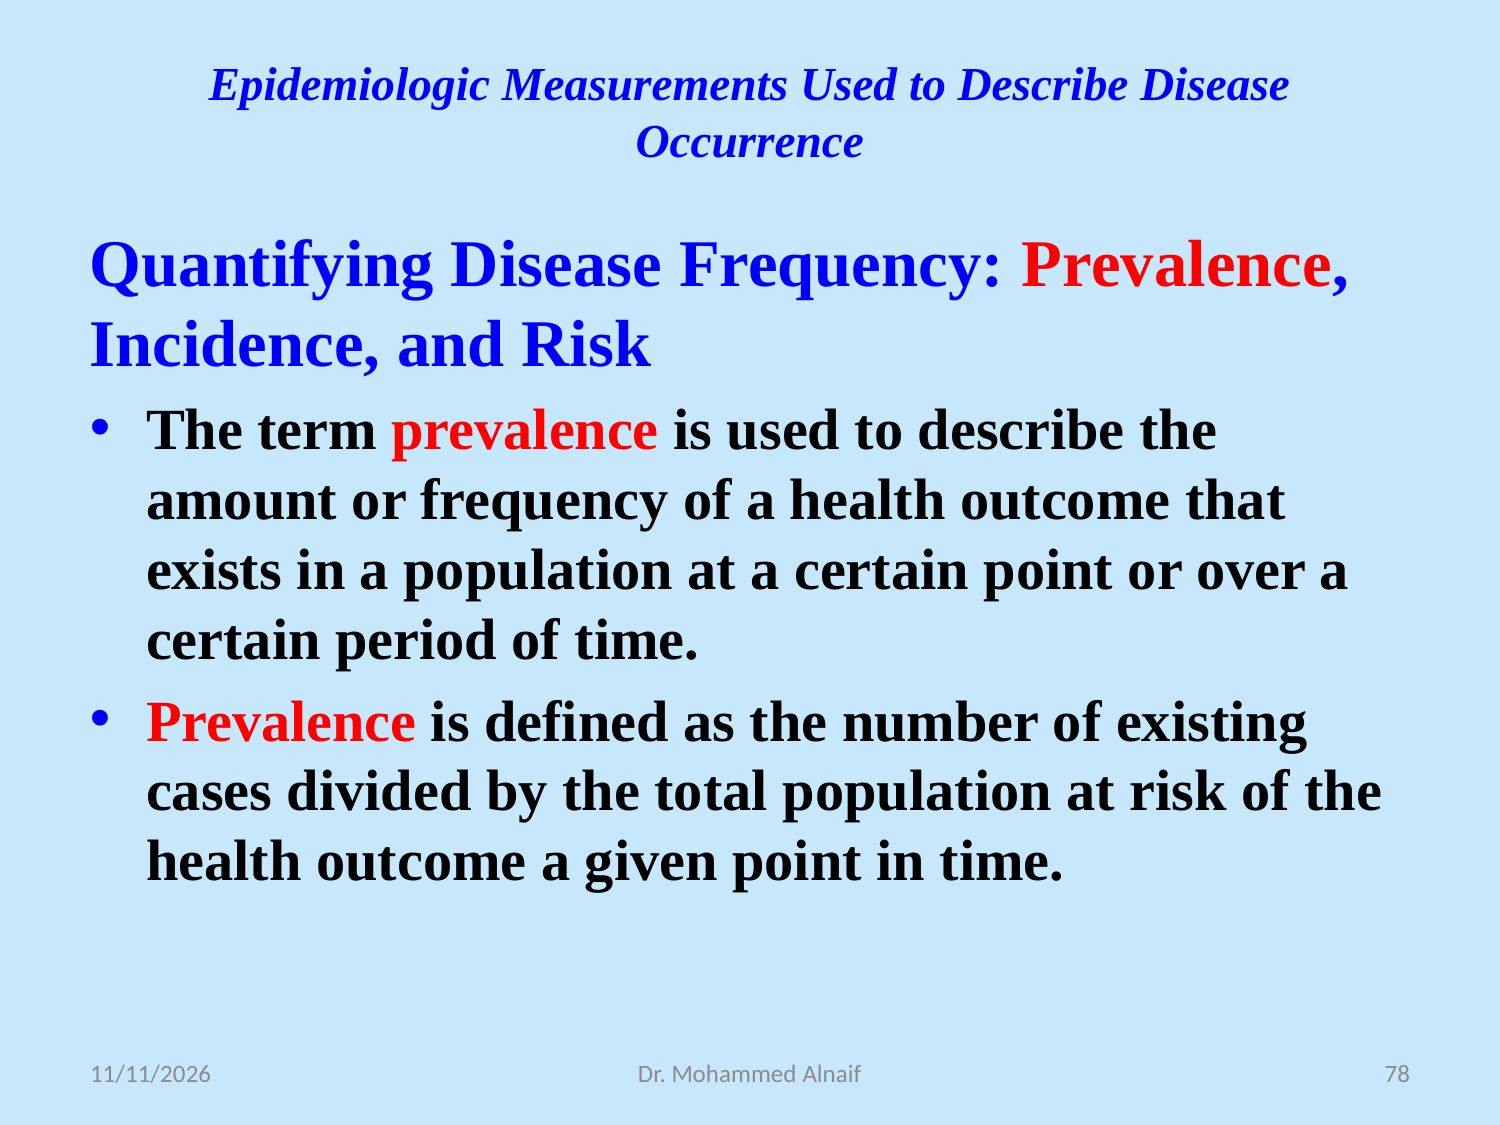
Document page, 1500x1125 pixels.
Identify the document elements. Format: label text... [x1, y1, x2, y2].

footer Dr. Mohammed Alnaif [512, 1042, 988, 1103]
title Epidemiologic Measurements Used to Describe Disease Occurrence [75, 45, 1425, 175]
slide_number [75, 1042, 425, 1103]
slide_number 78 [1074, 1042, 1425, 1103]
text_box Quantifying Disease Frequency: Prevalence, Incidence, and Risk The term prevalence is used to describe the amount or frequency of a health outcome that exists in a population at a certain point or over a certain period of time. Prevalence is defined as the number of existing cases divided by the total population at risk of the health outcome a given point in time. [74, 212, 1438, 1038]
